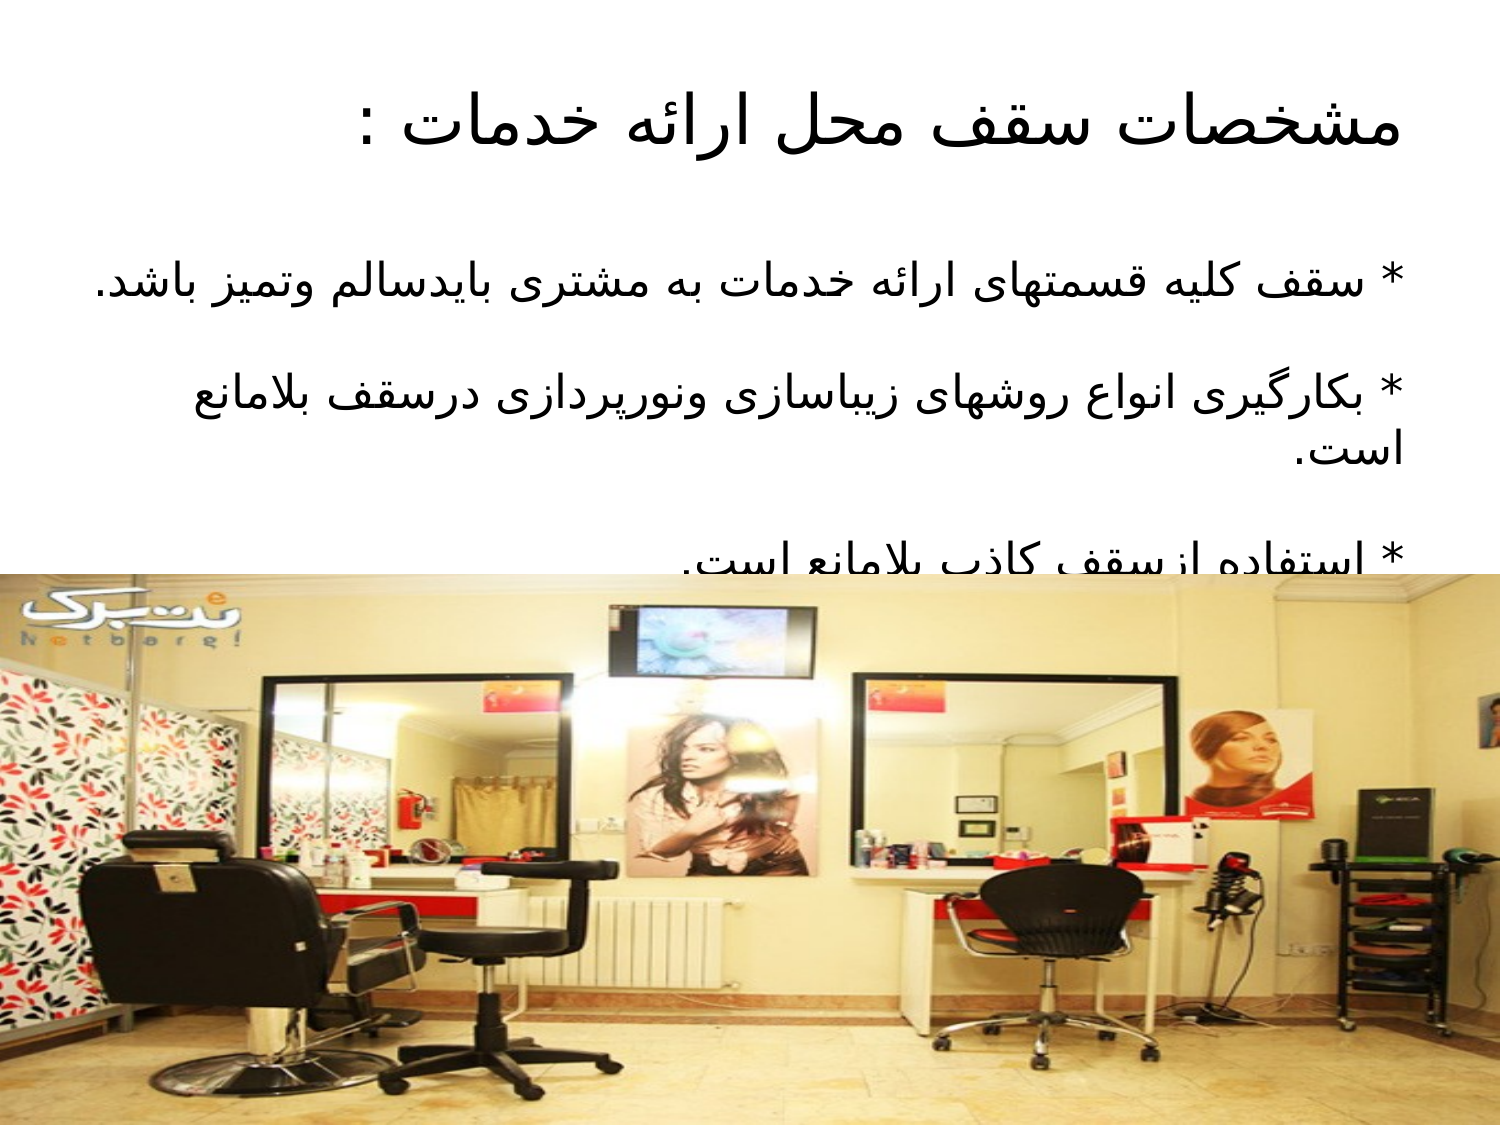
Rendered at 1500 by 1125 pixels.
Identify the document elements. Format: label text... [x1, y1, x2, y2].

picture [0, 573, 1500, 1125]
title مشخصات سقف محل ارائه خدمات : * سقف کلیه قسمتهای ارائه خدمات به مشتری بایدسالم وتمیز باشد. * بکارگیری انواع روشهای زیباسازی ونورپردازی درسقف بلامانع است. * استفاده ازسقف کاذب بلامانع است. [70, 46, 1421, 572]
